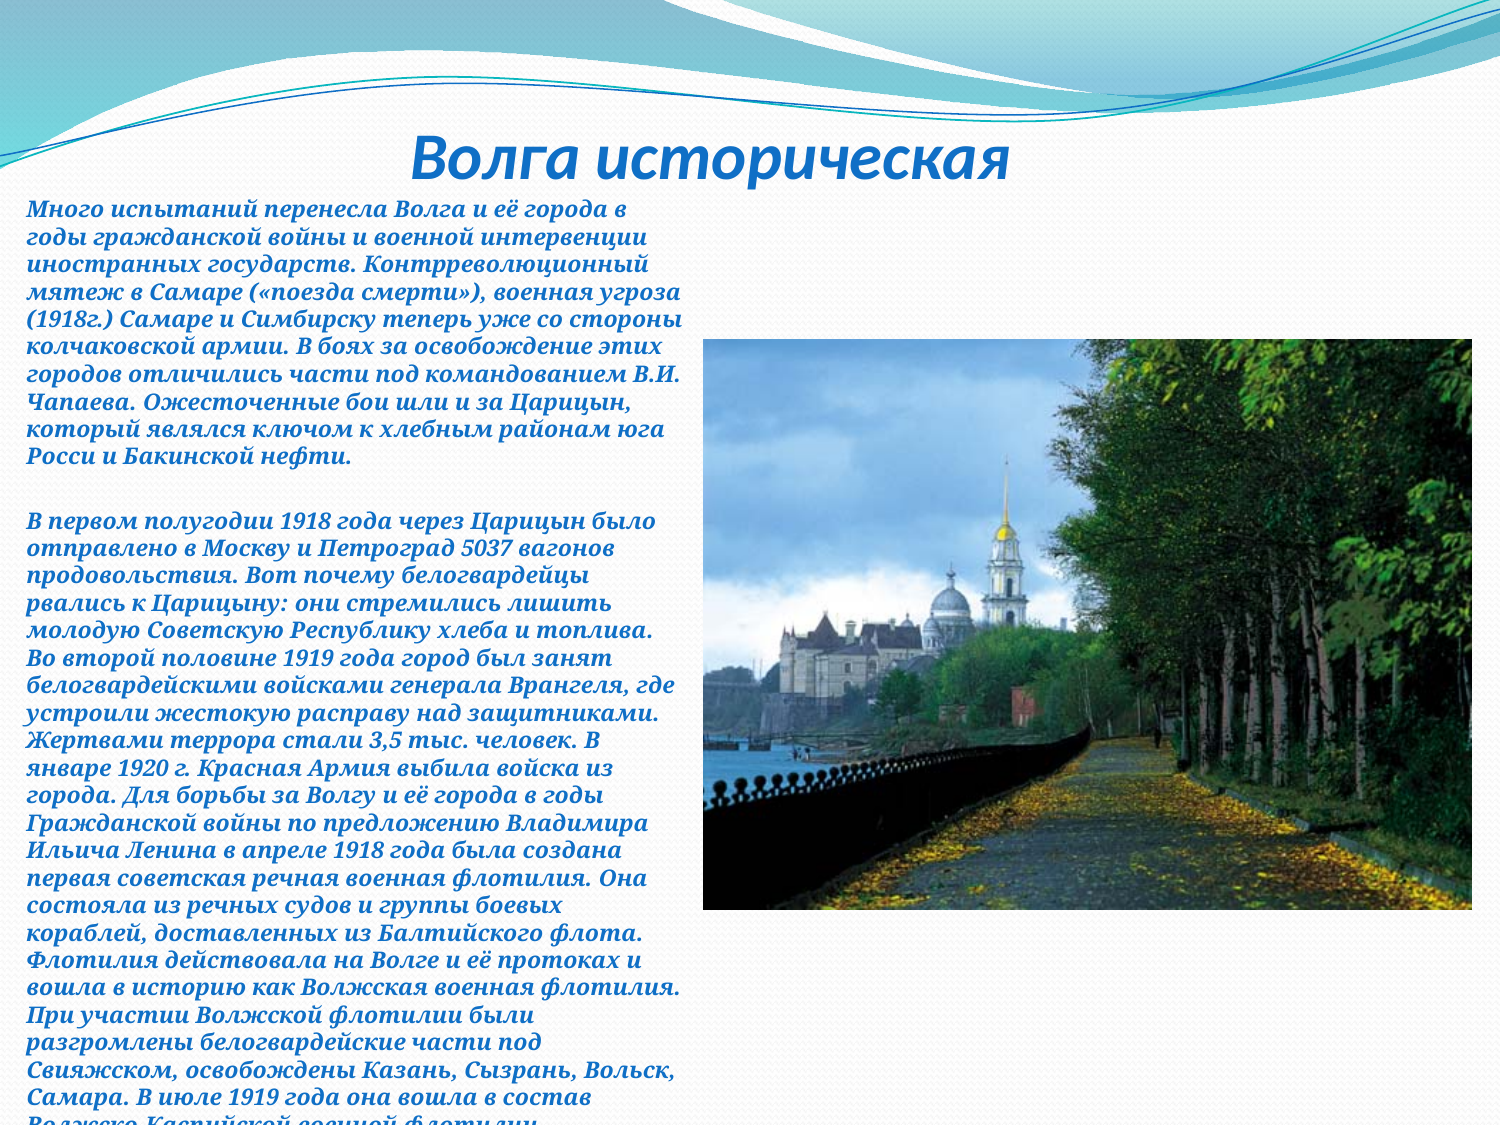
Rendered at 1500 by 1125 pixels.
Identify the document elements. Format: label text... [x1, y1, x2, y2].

title Волга историческая [410, 93, 1013, 193]
list Много испытаний перенесла Волга и её города в годы гражданской войны и военной интервенции иностранных государств. Контрреволюционный мятеж в Самаре («поезда смерти»), военная угроза (1918г.) Самаре и Симбирску теперь уже со стороны колчаковской армии. В боях за освобождение этих городов отличились части под командованием В.И. Чапаева. Ожесточенные бои шли и за Царицын, который являлся ключом к хлебным районам юга Росси и Бакинской нефти. В первом полугодии 1918 года через Царицын было отправлено в Москву и Петроград 5037 вагонов продовольствия. Вот почему белогвардейцы рвались к Царицыну: они стремились лишить молодую Советскую Республику хлеба и топлива. Во второй половине 1919 года город был занят белогвардейскими войсками генерала Врангеля, где устроили жестокую расправу над защитниками. Жертвами террора стали 3,5 тыс. человек. В январе 1920 г. Красная Армия выбила войска из города. Для борьбы за Волгу и её города в годы Гражданской войны по предложению Владимира Ильича Ленина в апреле 1918 года была создана первая советская речная военная флотилия. Она состояла из речных судов и группы боевых кораблей, доставленных из Балтийского флота. Флотилия действовала на Волге и её протоках и вошла в историю как Волжская военная флотилия. При участии Волжской флотилии были разгромлены белогвардейские части под Свияжском, освобождены Казань, Сызрань, Вольск, Самара. В июле 1919 года она вошла в состав Волжско-Каспийской военной флотилии. [23, 187, 692, 1102]
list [702, 339, 1473, 910]
